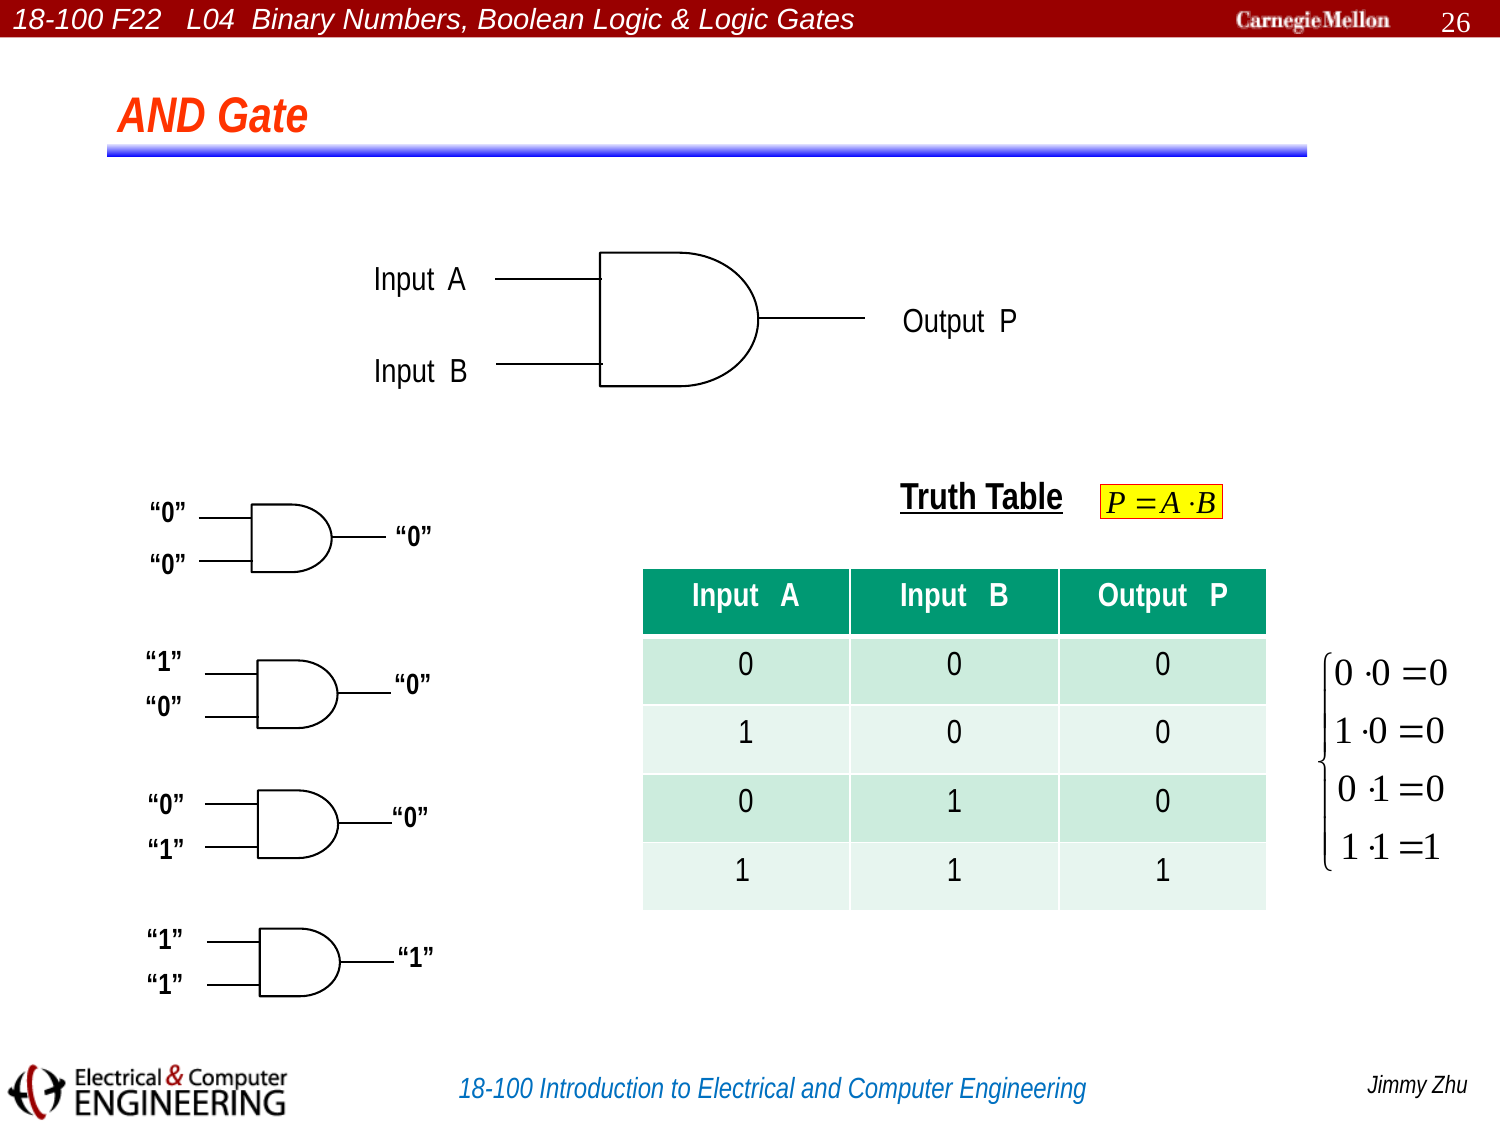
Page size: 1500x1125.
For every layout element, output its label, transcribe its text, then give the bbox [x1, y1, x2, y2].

text_box “0” [390, 510, 448, 560]
text_box “0” [134, 537, 202, 588]
text_box [107, 144, 1308, 157]
text_box “1” [398, 931, 450, 981]
table_cell 0 [1060, 639, 1266, 704]
text_box Output P [887, 291, 1033, 347]
picture [0, 1058, 298, 1125]
text_box AND Gate [102, 75, 324, 150]
table_cell 1 [1060, 843, 1266, 910]
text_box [1100, 484, 1223, 520]
table_cell 1 [643, 843, 849, 910]
slide_number 26 [1217, 0, 1494, 34]
table_cell 1 [851, 843, 1058, 910]
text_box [1309, 645, 1455, 879]
text_box “0” [395, 791, 444, 841]
table_cell 1 [851, 775, 1058, 842]
text_box “1” [131, 913, 199, 958]
table_cell 0 [643, 775, 849, 842]
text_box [204, 790, 393, 859]
table_header Input B [851, 569, 1058, 634]
table_cell 0 [643, 639, 849, 704]
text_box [198, 504, 386, 573]
text_box “0” [134, 486, 202, 536]
text_box “0” [132, 777, 200, 822]
table_header Input A [643, 569, 849, 634]
table_cell 0 [1060, 775, 1266, 842]
text_box “0” [379, 657, 447, 708]
text_box Input A [358, 249, 481, 305]
table_cell 0 [851, 639, 1058, 704]
text_box “1” [130, 635, 198, 680]
text_box “1” [131, 958, 199, 1008]
text_box “0” [130, 680, 198, 730]
text_box Input B [359, 341, 483, 397]
table_cell 1 [643, 706, 849, 773]
table_cell 0 [851, 706, 1058, 773]
text_box Truth Table [885, 464, 1079, 525]
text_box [206, 928, 395, 997]
text_box “1” [132, 822, 200, 873]
table_header Output P [1060, 569, 1266, 634]
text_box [204, 660, 392, 729]
table_cell 0 [1060, 706, 1266, 773]
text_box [495, 252, 865, 387]
